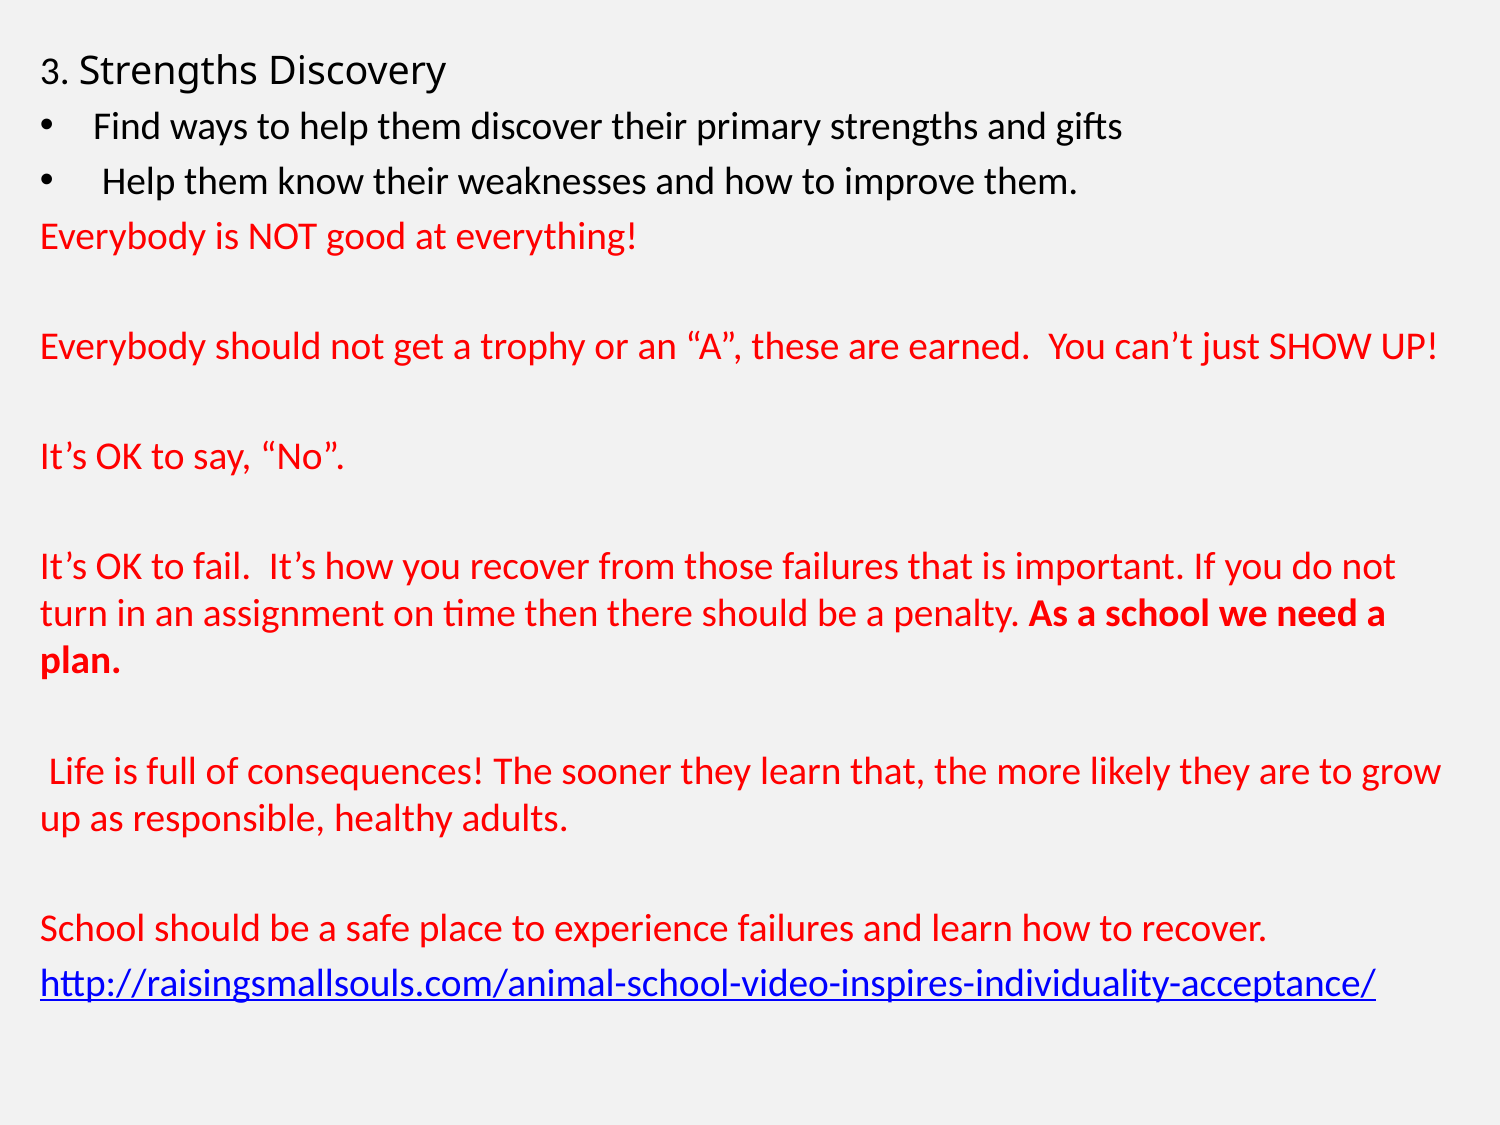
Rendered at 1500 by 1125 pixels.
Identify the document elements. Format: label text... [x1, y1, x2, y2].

list 3. Strengths Discovery Find ways to help them discover their primary strengths and gifts Help them know their weaknesses and how to improve them. Everybody is NOT good at everything! Everybody should not get a trophy or an “A”, these are earned. You can’t just SHOW UP! It’s OK to say, “No”. It’s OK to fail. It’s how you recover from those failures that is important. If you do not turn in an assignment on time then there should be a penalty. As a school we need a plan. Life is full of consequences! The sooner they learn that, the more likely they are to grow up as responsible, healthy adults. School should be a safe place to experience failures and learn how to recover. http://raisingsmallsouls.com/animal-school-video-inspires-individuality-acceptance/ [24, 37, 1475, 1063]
